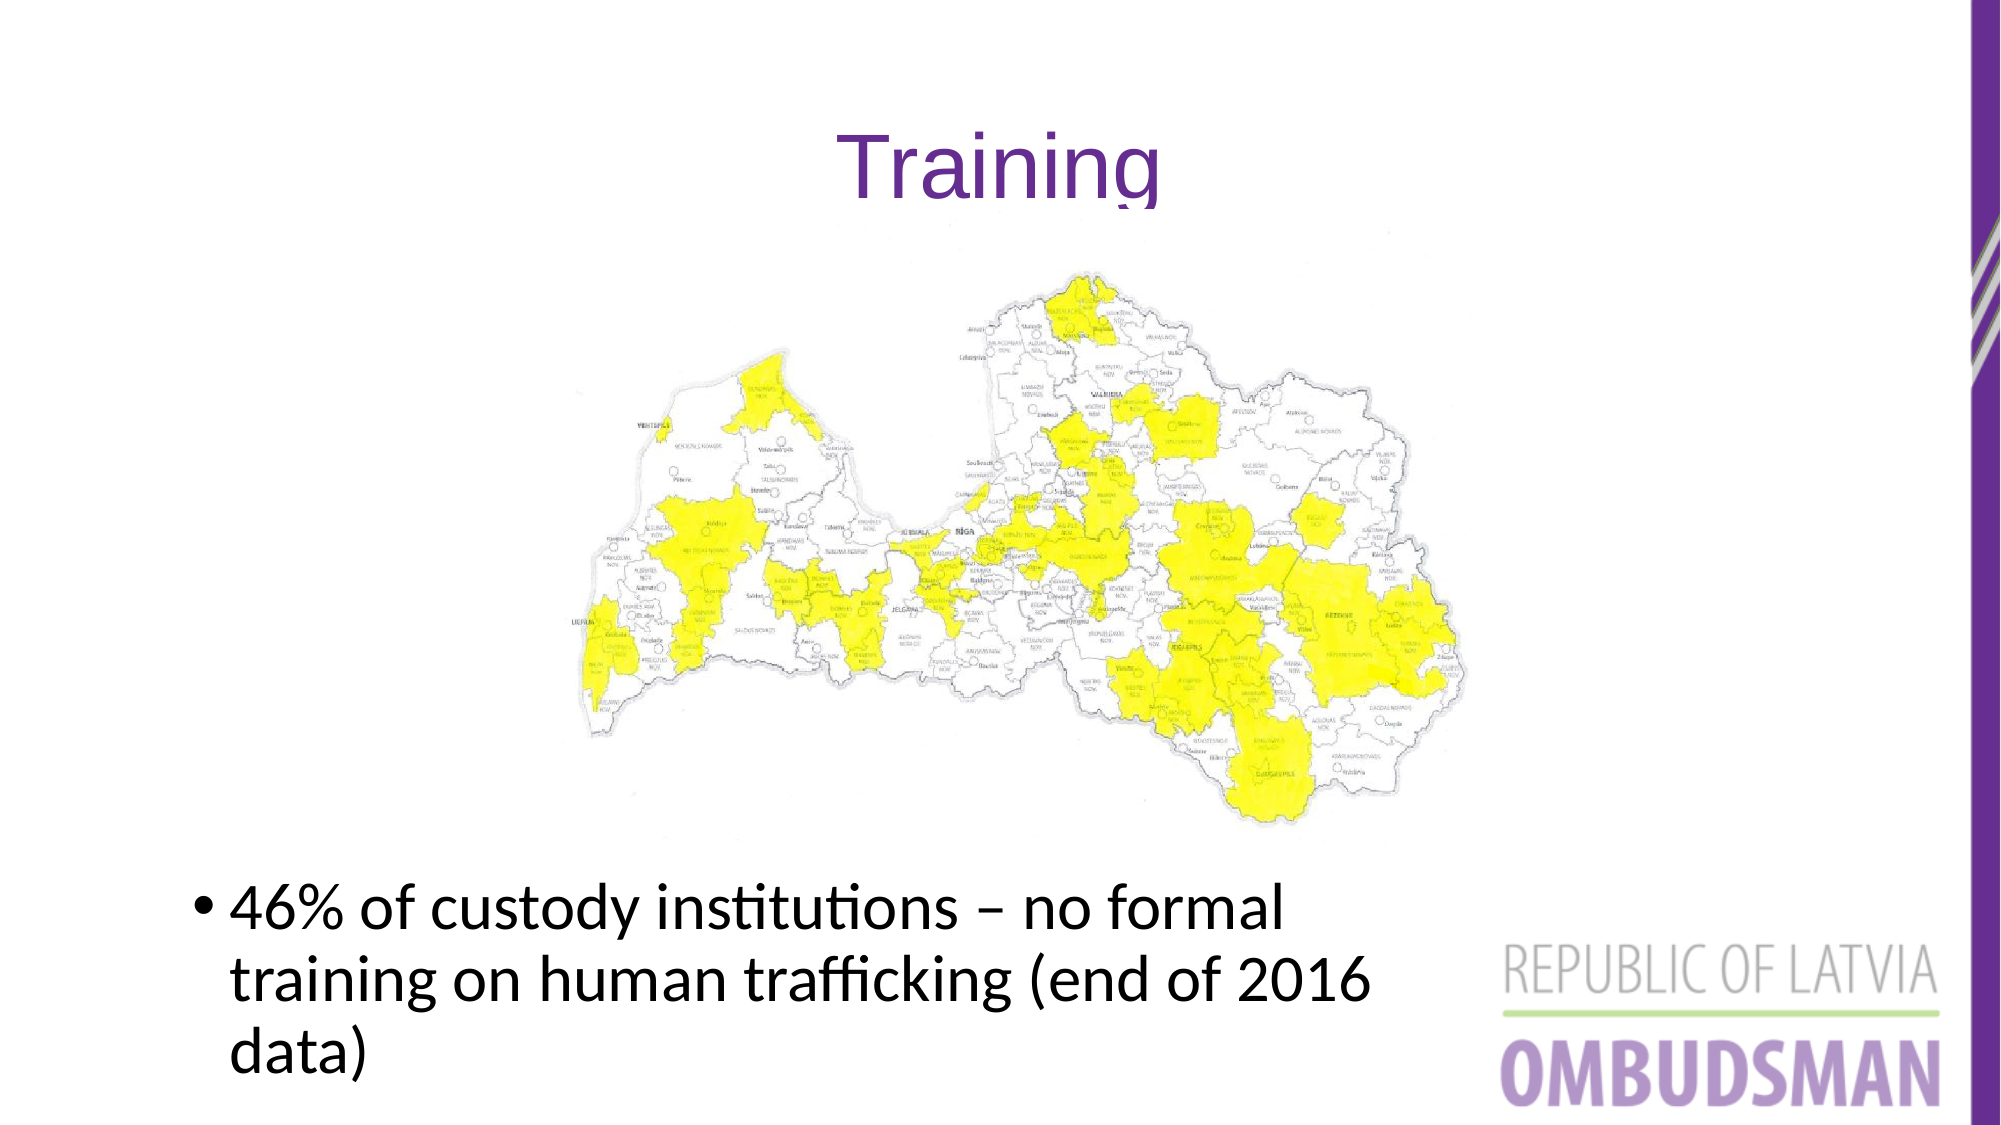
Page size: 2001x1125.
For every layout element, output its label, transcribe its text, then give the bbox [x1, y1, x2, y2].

picture [0, 0, 2001, 1125]
list 46% of custody institutions – no formal training on human trafficking (end of 2016 data) [177, 864, 1432, 900]
list [137, 299, 1863, 1014]
title Training [137, 59, 1863, 278]
